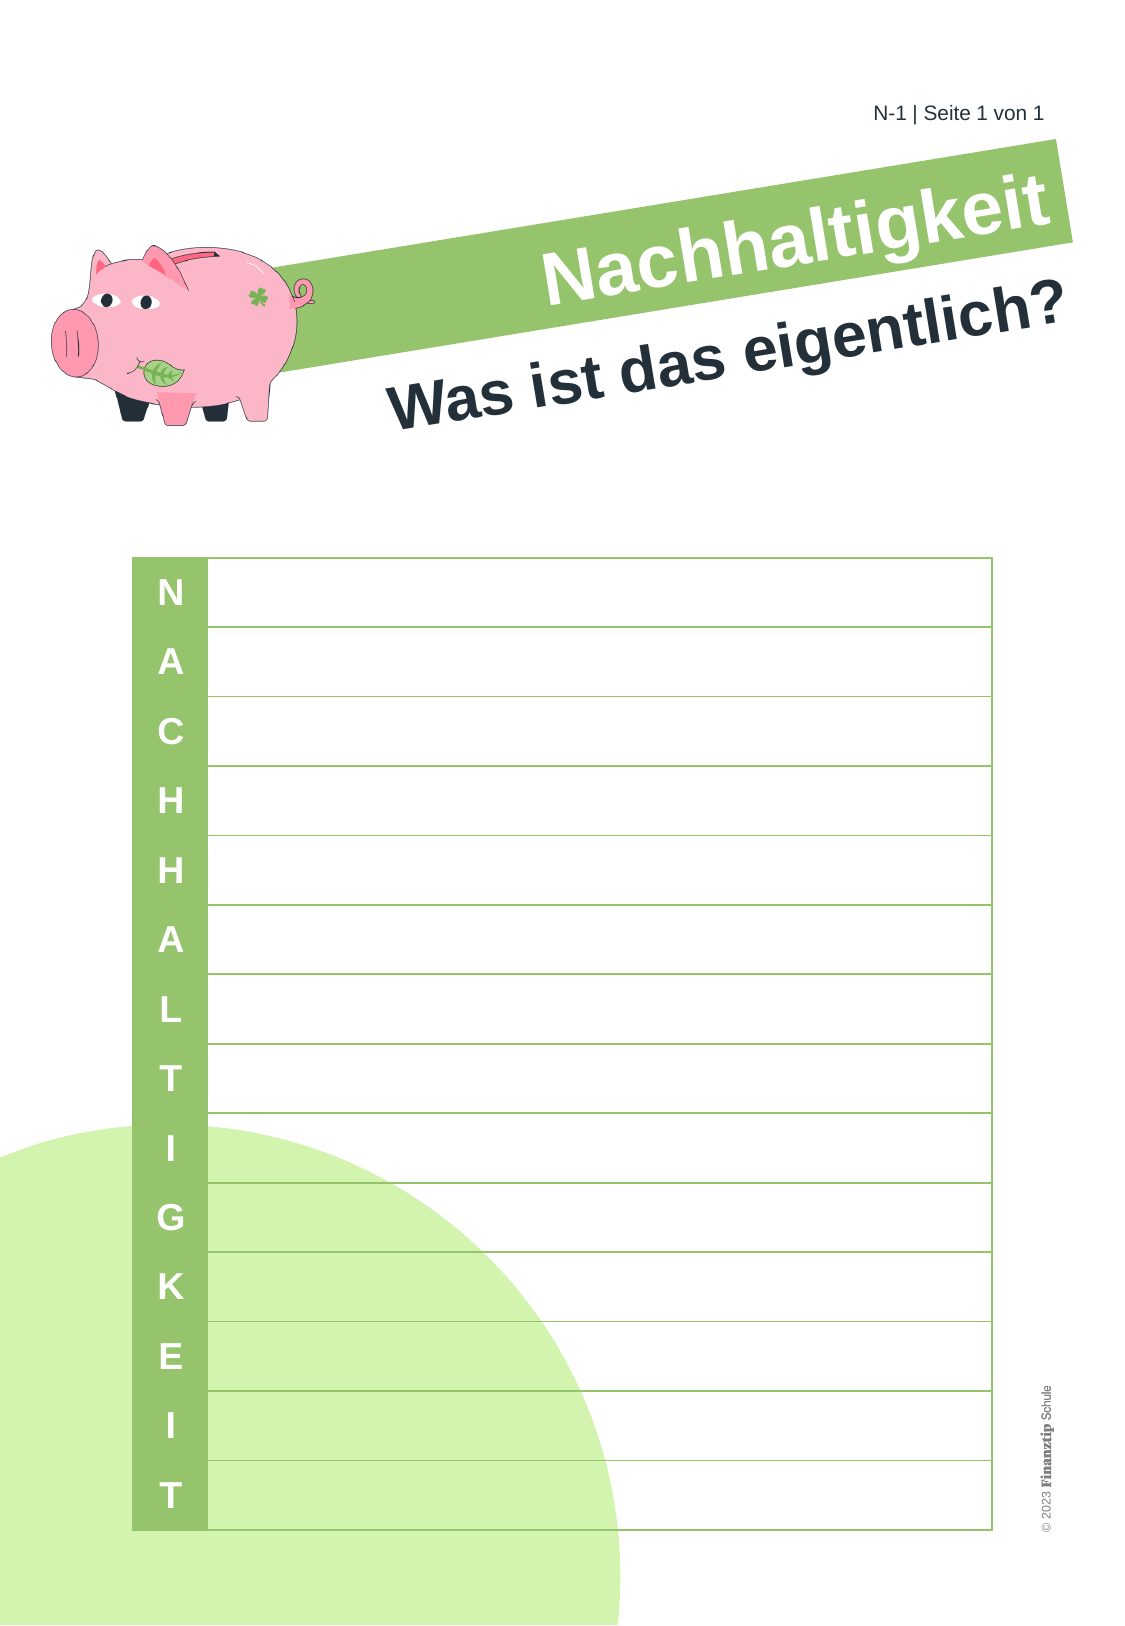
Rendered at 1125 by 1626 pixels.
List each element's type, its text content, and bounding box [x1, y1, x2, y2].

table_cell [208, 836, 991, 904]
table_cell G [134, 1184, 208, 1251]
table_cell T [134, 1045, 208, 1112]
table_cell T [134, 1461, 208, 1529]
table_cell I [134, 1114, 208, 1182]
table_cell [208, 906, 991, 973]
picture [1039, 1386, 1054, 1487]
table_cell E [134, 1322, 208, 1390]
table_cell I [134, 1392, 208, 1460]
table_cell [208, 1392, 991, 1460]
table_header N [134, 559, 208, 626]
table_cell [208, 1184, 991, 1251]
table_cell A [134, 628, 208, 696]
table_cell [208, 975, 991, 1043]
table_cell C [134, 697, 208, 765]
table_cell [208, 1253, 991, 1321]
picture [48, 245, 315, 426]
table_cell [208, 697, 991, 765]
table_cell L [134, 975, 208, 1043]
table_cell [208, 1045, 991, 1112]
table_cell [208, 1114, 991, 1182]
table_cell A [134, 906, 208, 973]
table_cell K [134, 1253, 208, 1321]
table_cell [208, 628, 991, 696]
table_header [208, 559, 991, 626]
table_cell [208, 767, 991, 835]
table_cell H [134, 767, 208, 835]
table_cell [208, 1461, 991, 1529]
table_cell [208, 1322, 991, 1390]
table_cell H [134, 836, 208, 904]
